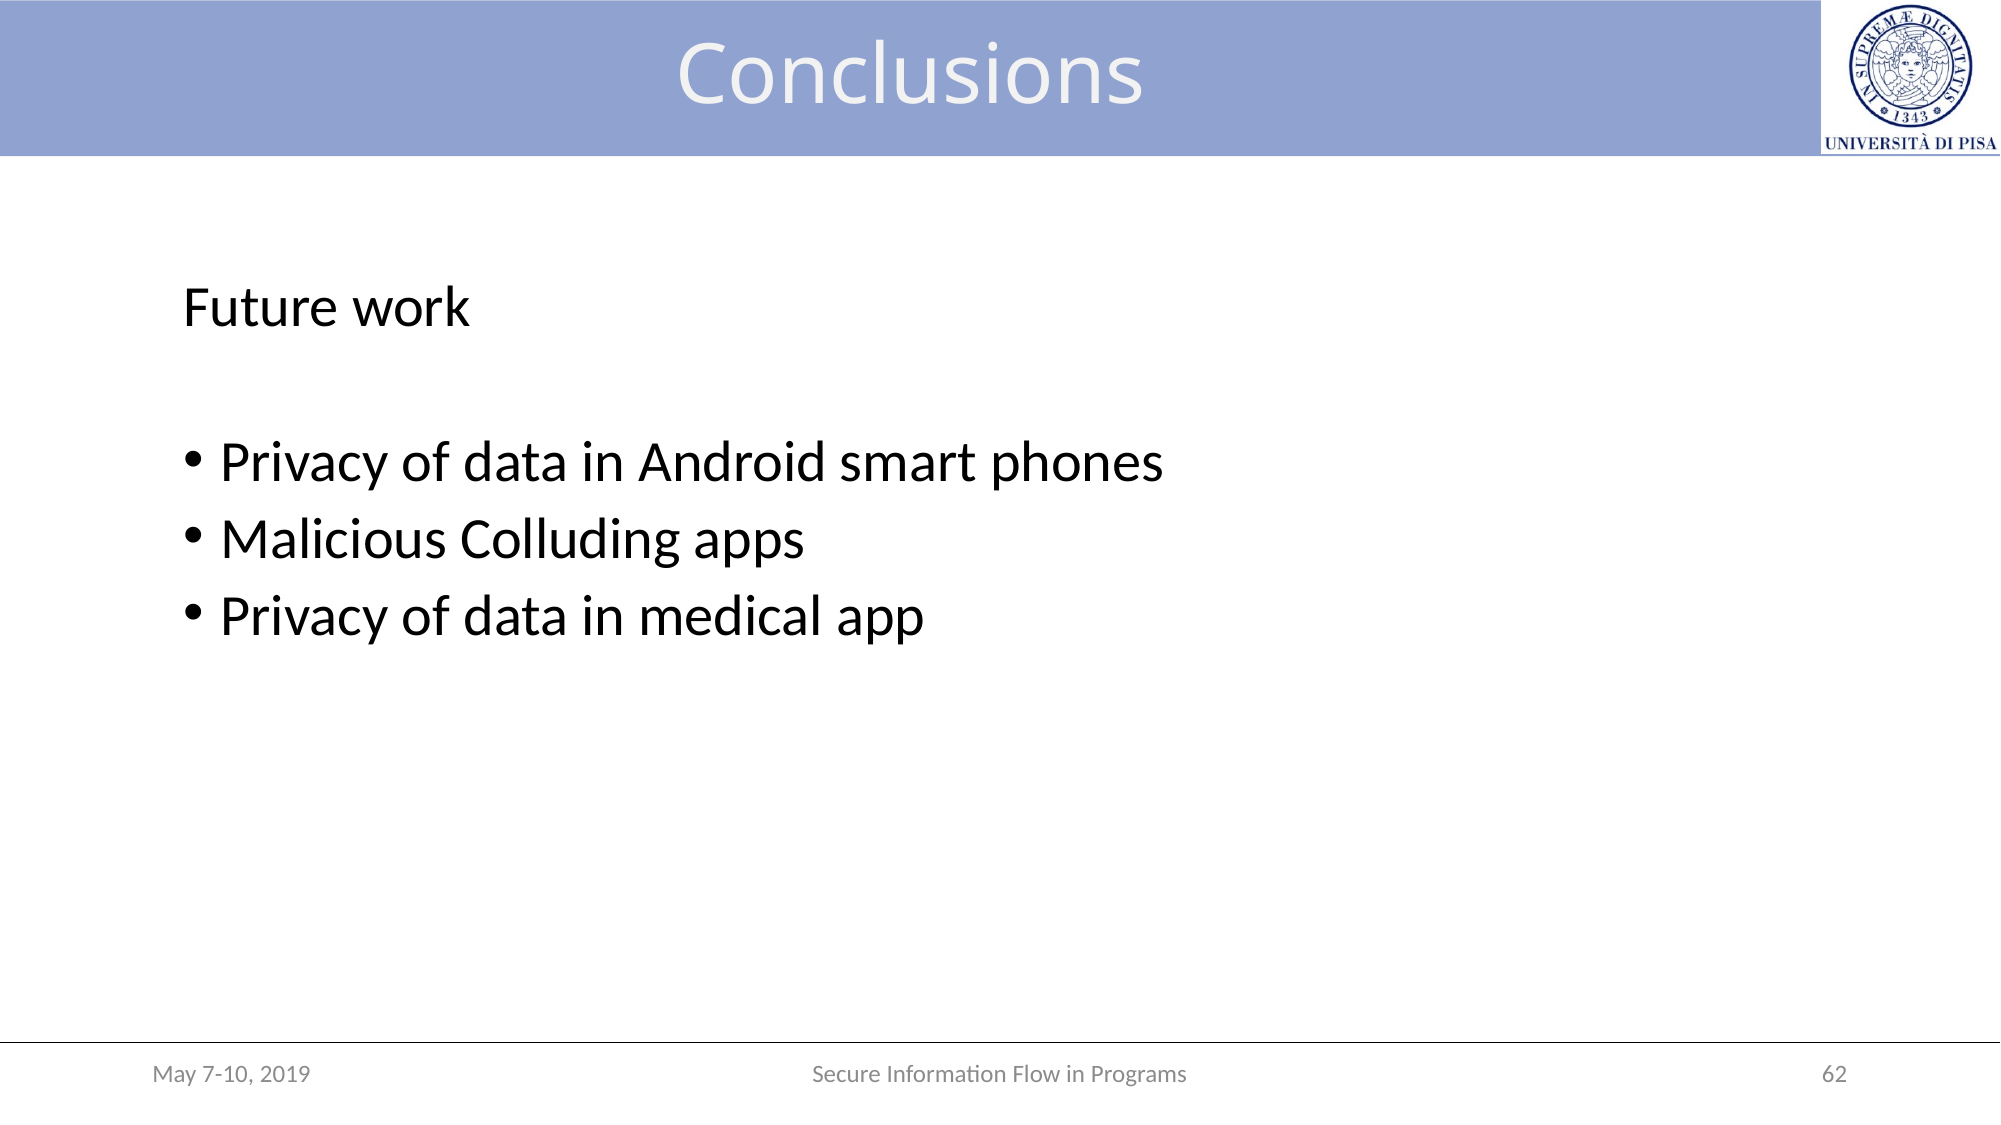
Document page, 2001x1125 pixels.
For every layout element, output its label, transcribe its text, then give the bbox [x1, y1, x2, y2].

picture [1822, 0, 2000, 154]
title Conclusions [0, 0, 1822, 154]
slide_number 62 [1412, 1042, 1863, 1103]
footer Secure Information Flow in Programs [662, 1042, 1338, 1103]
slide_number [137, 1042, 588, 1103]
list Future work Privacy of data in Android smart phones Malicious Colluding apps Privacy of data in medical app [168, 268, 1894, 983]
